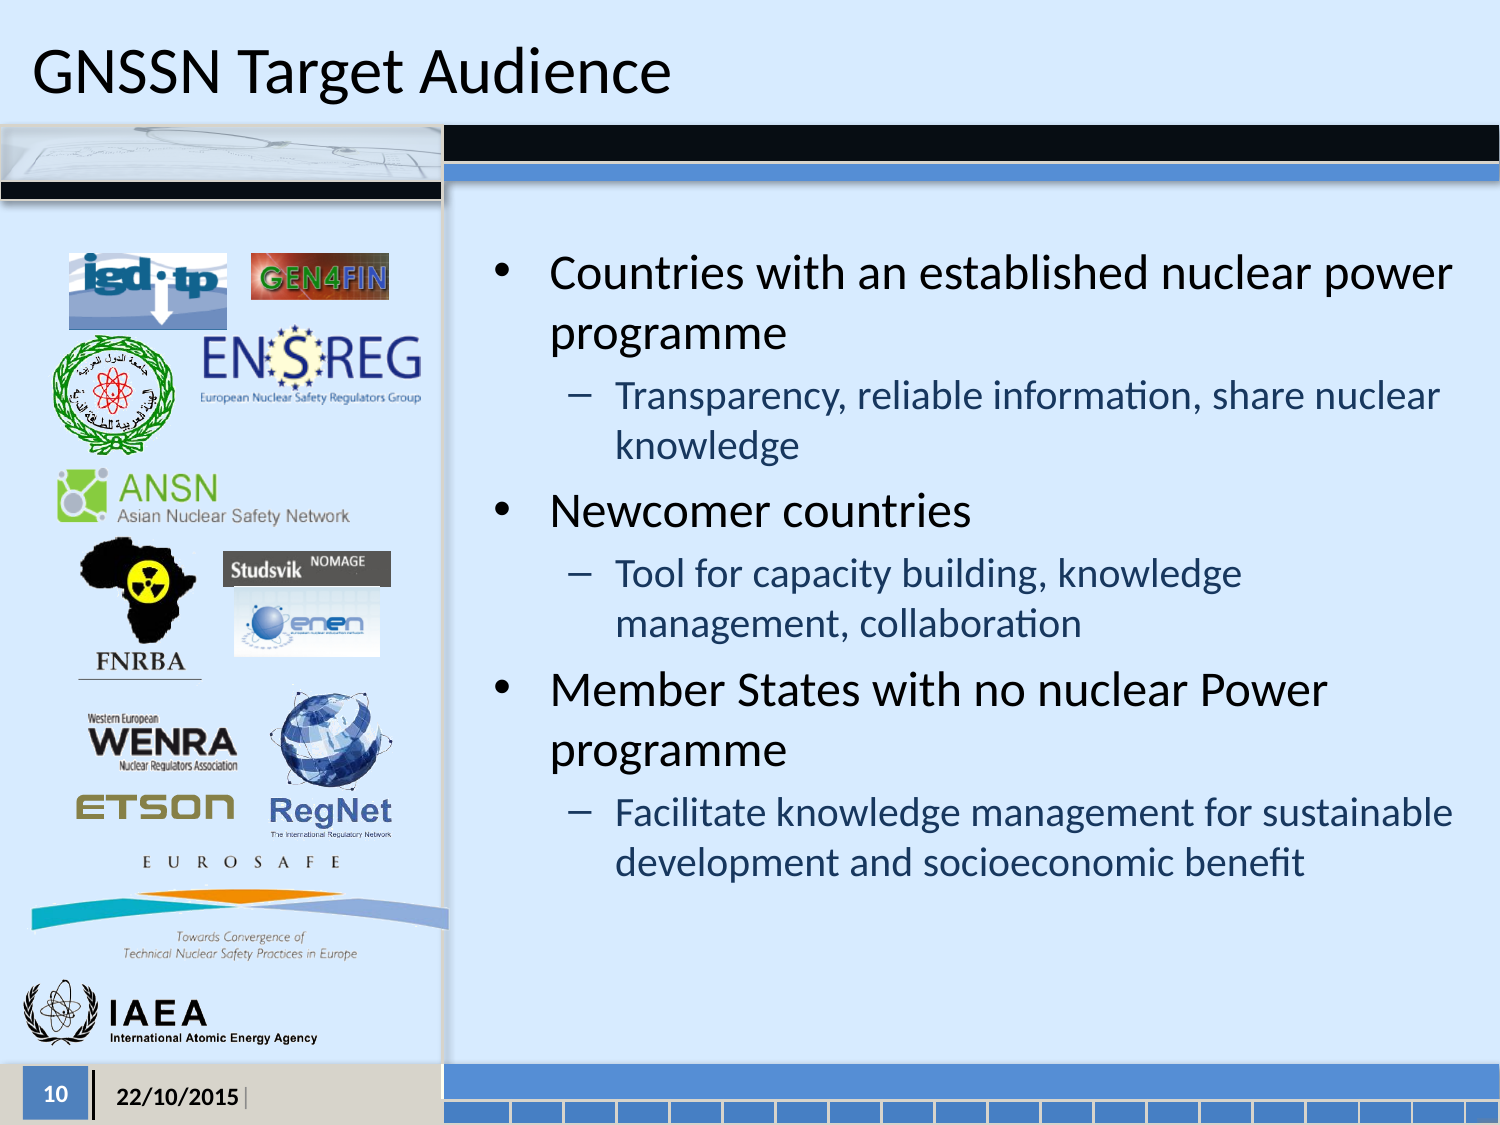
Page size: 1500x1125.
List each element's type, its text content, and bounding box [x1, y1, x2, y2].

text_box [69, 253, 389, 331]
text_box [223, 551, 391, 658]
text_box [64, 703, 248, 820]
list Countries with an established nuclear power programme Transparency, reliable information, share nuclear knowledge Newcomer countries Tool for capacity building, knowledge management, collaboration Member States with no nuclear Power programme Facilitate knowledge management for sustainable development and socioeconomic benefit [478, 231, 1483, 1035]
title GNSSN Target Audience [17, 7, 1425, 126]
picture [17, 684, 456, 1051]
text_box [37, 323, 421, 469]
picture [56, 465, 350, 689]
